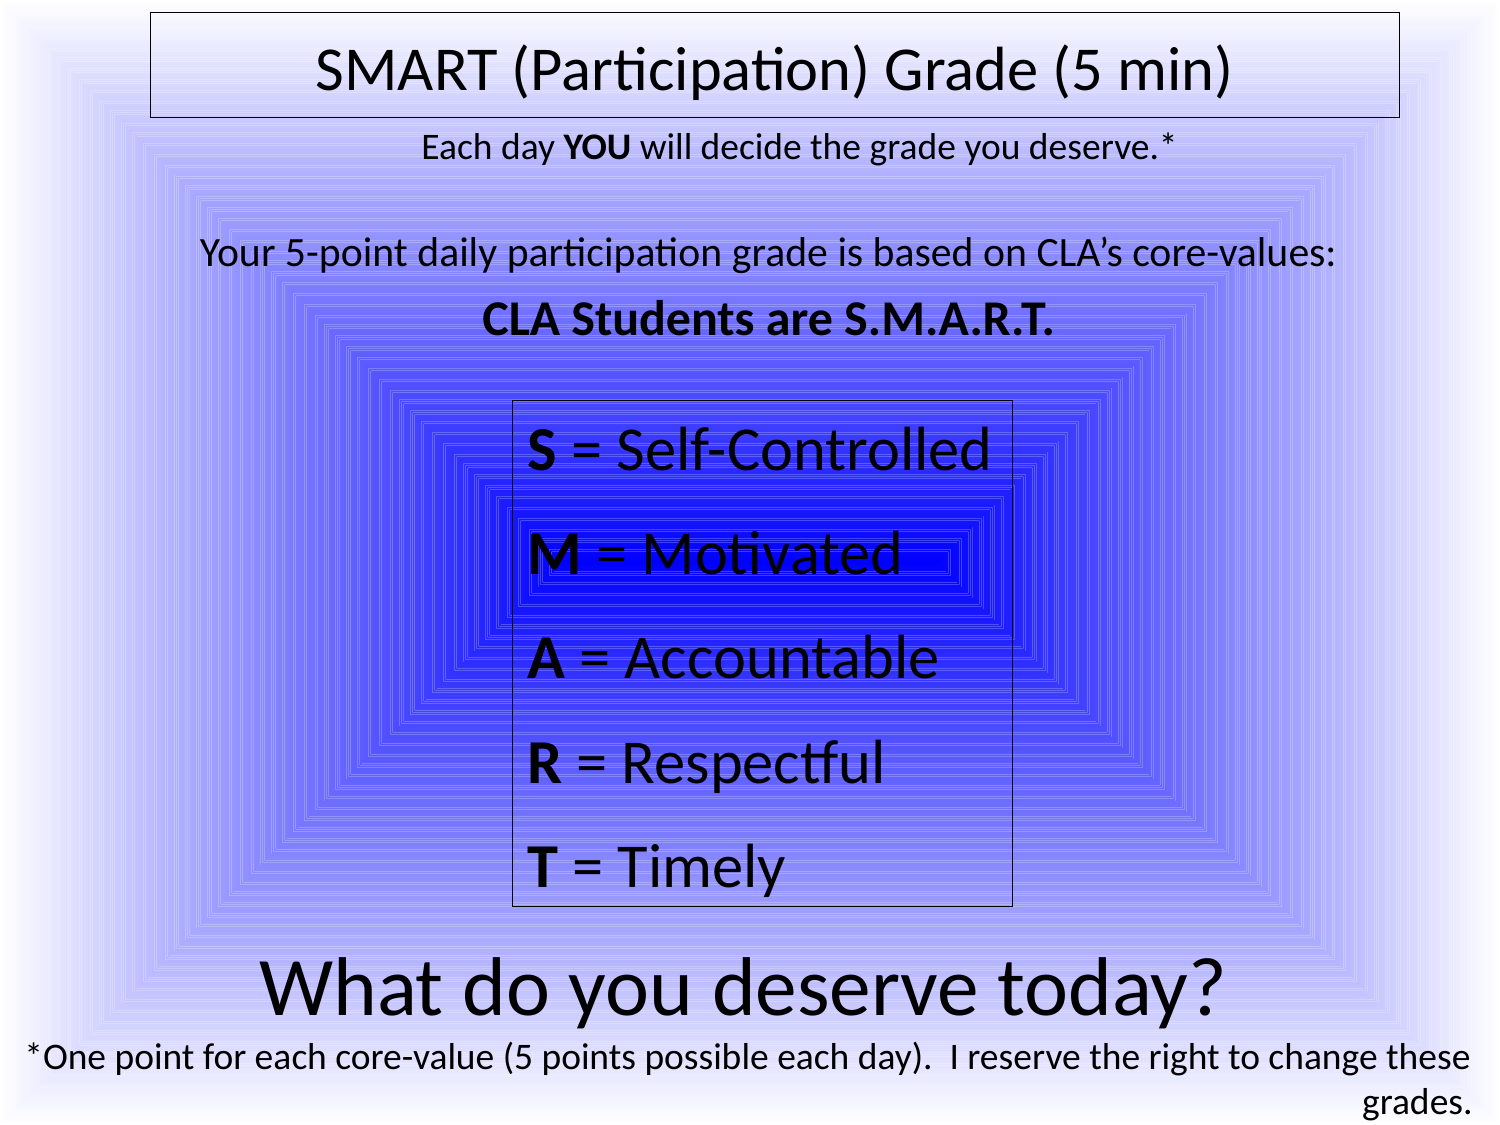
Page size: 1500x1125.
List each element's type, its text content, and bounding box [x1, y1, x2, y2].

text_box What do you deserve today? *One point for each core-value (5 points possible each day). I reserve the right to change these grades. [0, 924, 1488, 1125]
list Your 5-point daily participation grade is based on CLA’s core-values: CLA Students are S.M.A.R.T. [37, 217, 1500, 383]
text_box S = Self-Controlled M = Motivated A = Accountable R = Respectful T = Timely [512, 400, 1013, 907]
text_box SMART (Participation) Grade (5 min) [150, 12, 1400, 118]
text_box Each day YOU will decide the grade you deserve.* [199, 114, 1400, 175]
